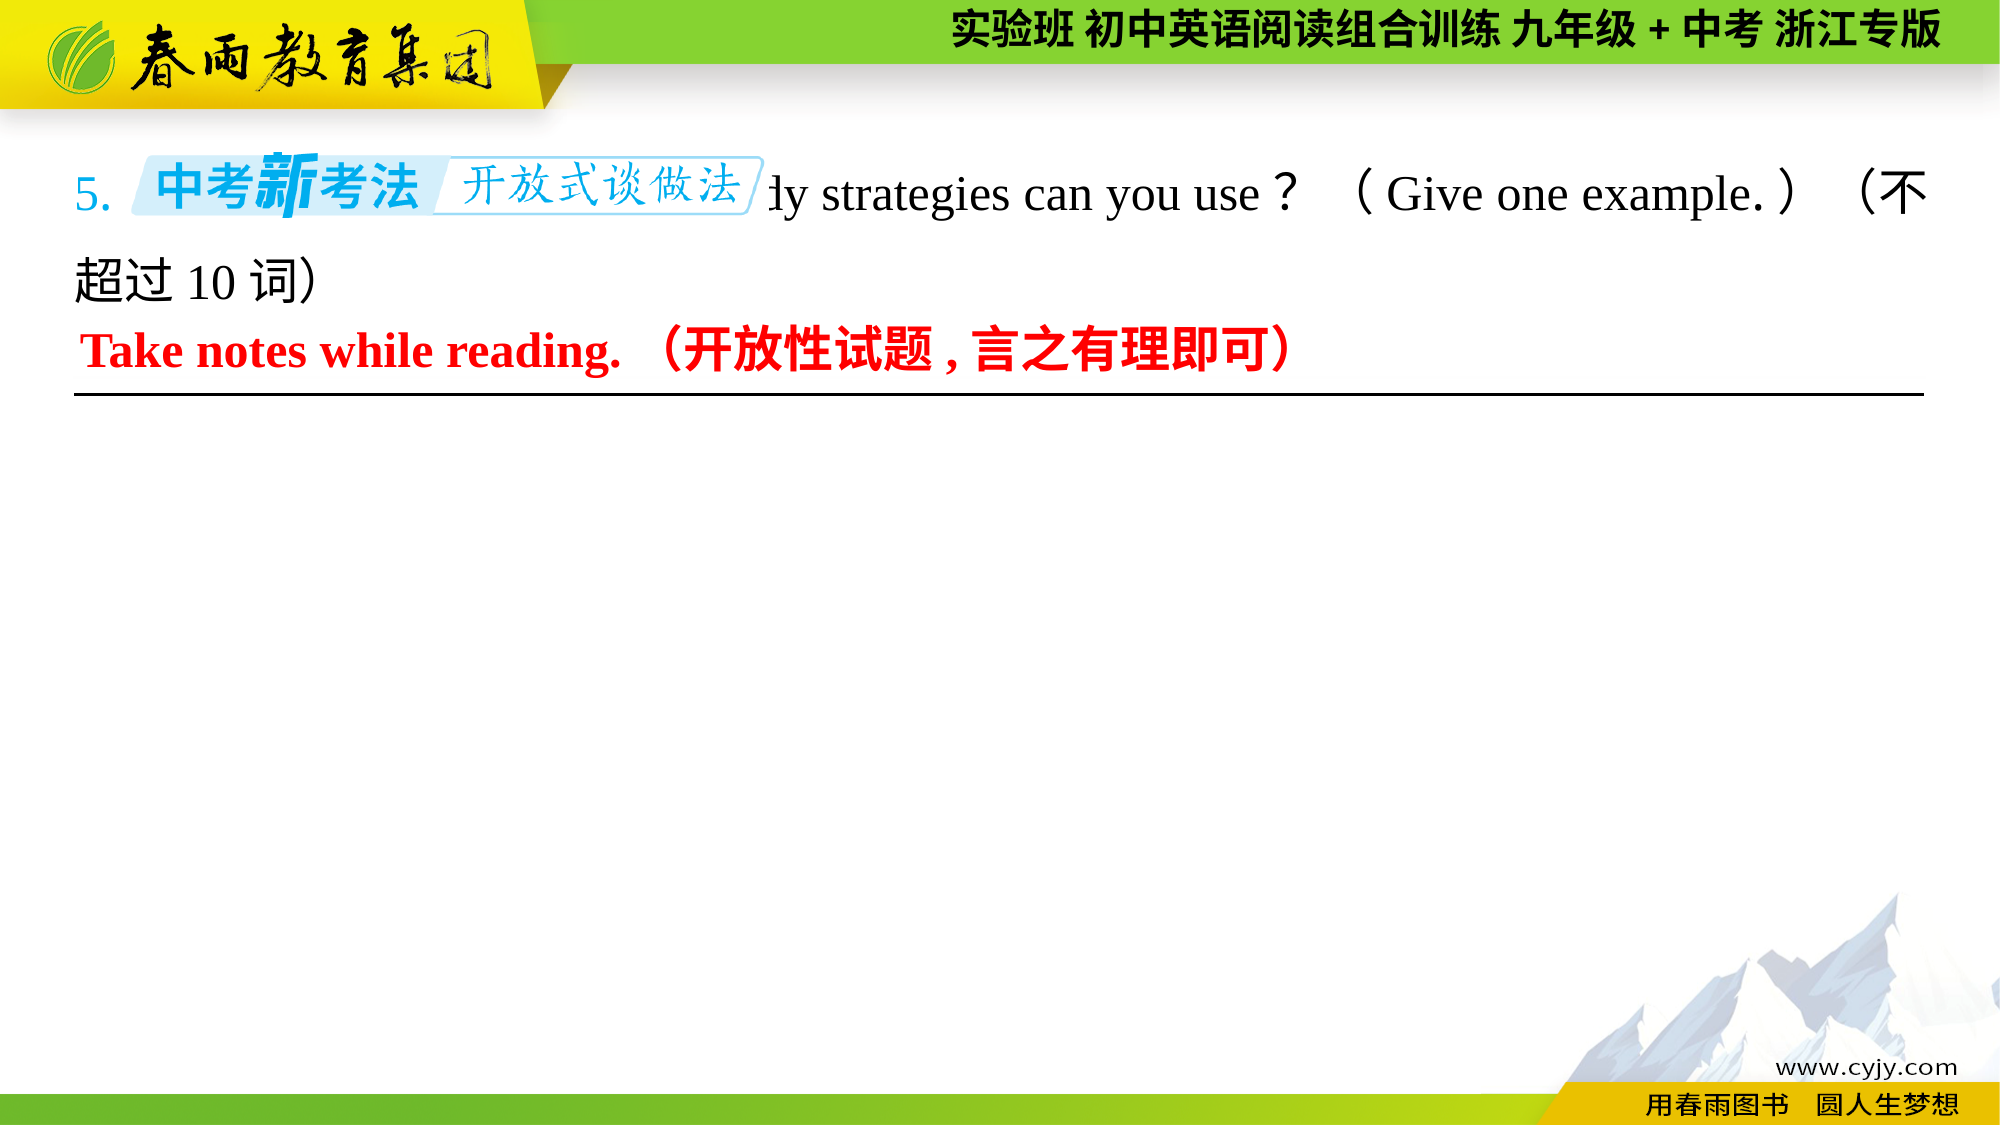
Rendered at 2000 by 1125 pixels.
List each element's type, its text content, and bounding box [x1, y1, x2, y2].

text_box Take notes while reading.（开放性试题,言之有理即可） [65, 309, 1336, 385]
picture [0, 0, 2000, 1125]
list 5. What other study strategies can you use？（Give one example.）（不超过10词） ————————————————————————————————————— [59, 122, 1944, 411]
